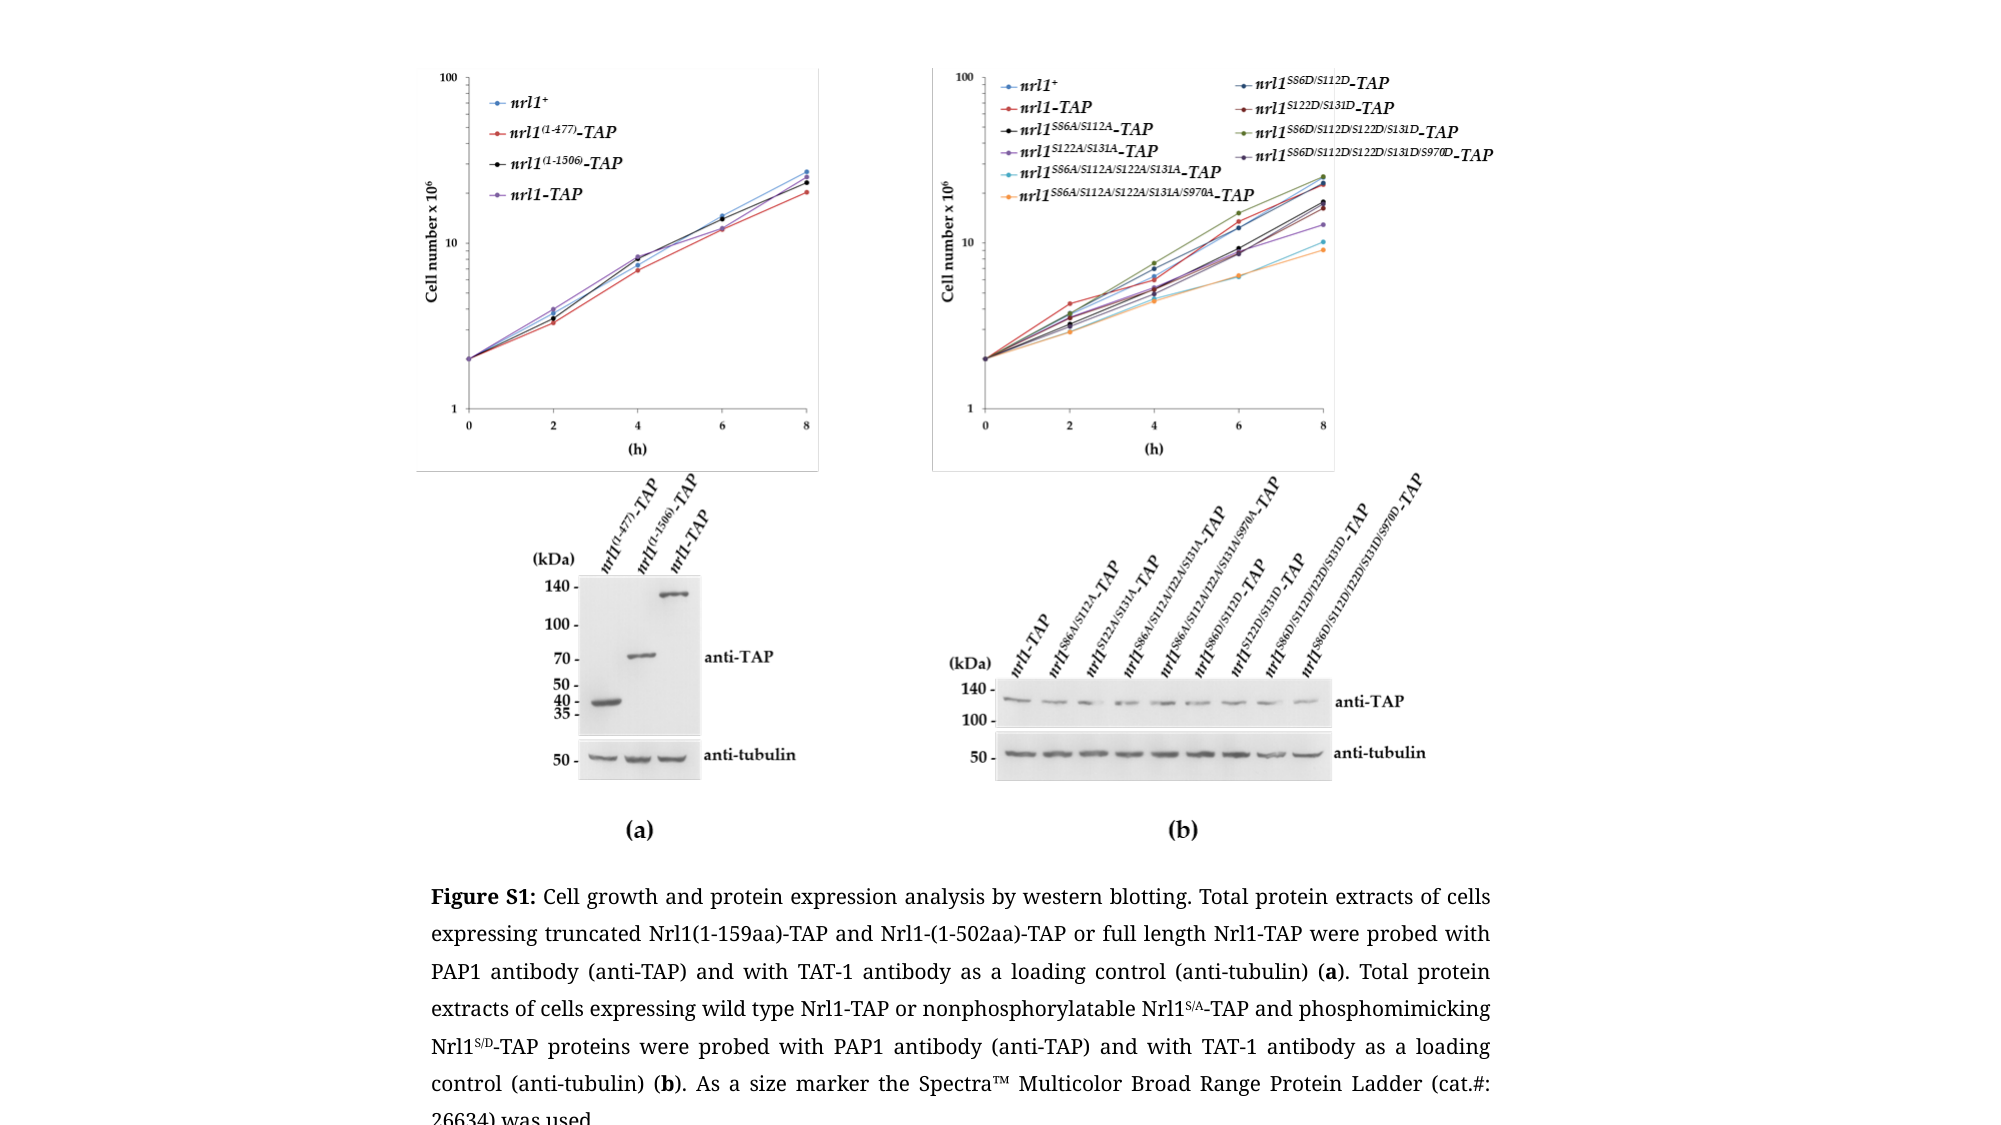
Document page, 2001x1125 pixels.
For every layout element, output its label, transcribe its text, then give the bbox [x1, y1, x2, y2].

text_box Figure S1: Cell growth and protein expression analysis by western blotting. Total protein extracts of cells expressing truncated Nrl1(1-159aa)-TAP and Nrl1-(1-502aa)-TAP or full length Nrl1-TAP were probed with PAP1 antibody (anti-TAP) and with TAT-1 antibody as a loading control (anti-tubulin) (a). Total protein extracts of cells expressing wild type Nrl1-TAP or nonphosphorylatable Nrl1S/A-TAP and phosphomimicking Nrl1S/D-TAP proteins were probed with PAP1 antibody (anti-TAP) and with TAT-1 antibody as a loading control (anti-tubulin) (b). As a size marker the Spectra™ Multicolor Broad Range Protein Ladder (cat.#: 26634) was used. [416, 864, 1506, 1125]
picture [416, 66, 1506, 864]
